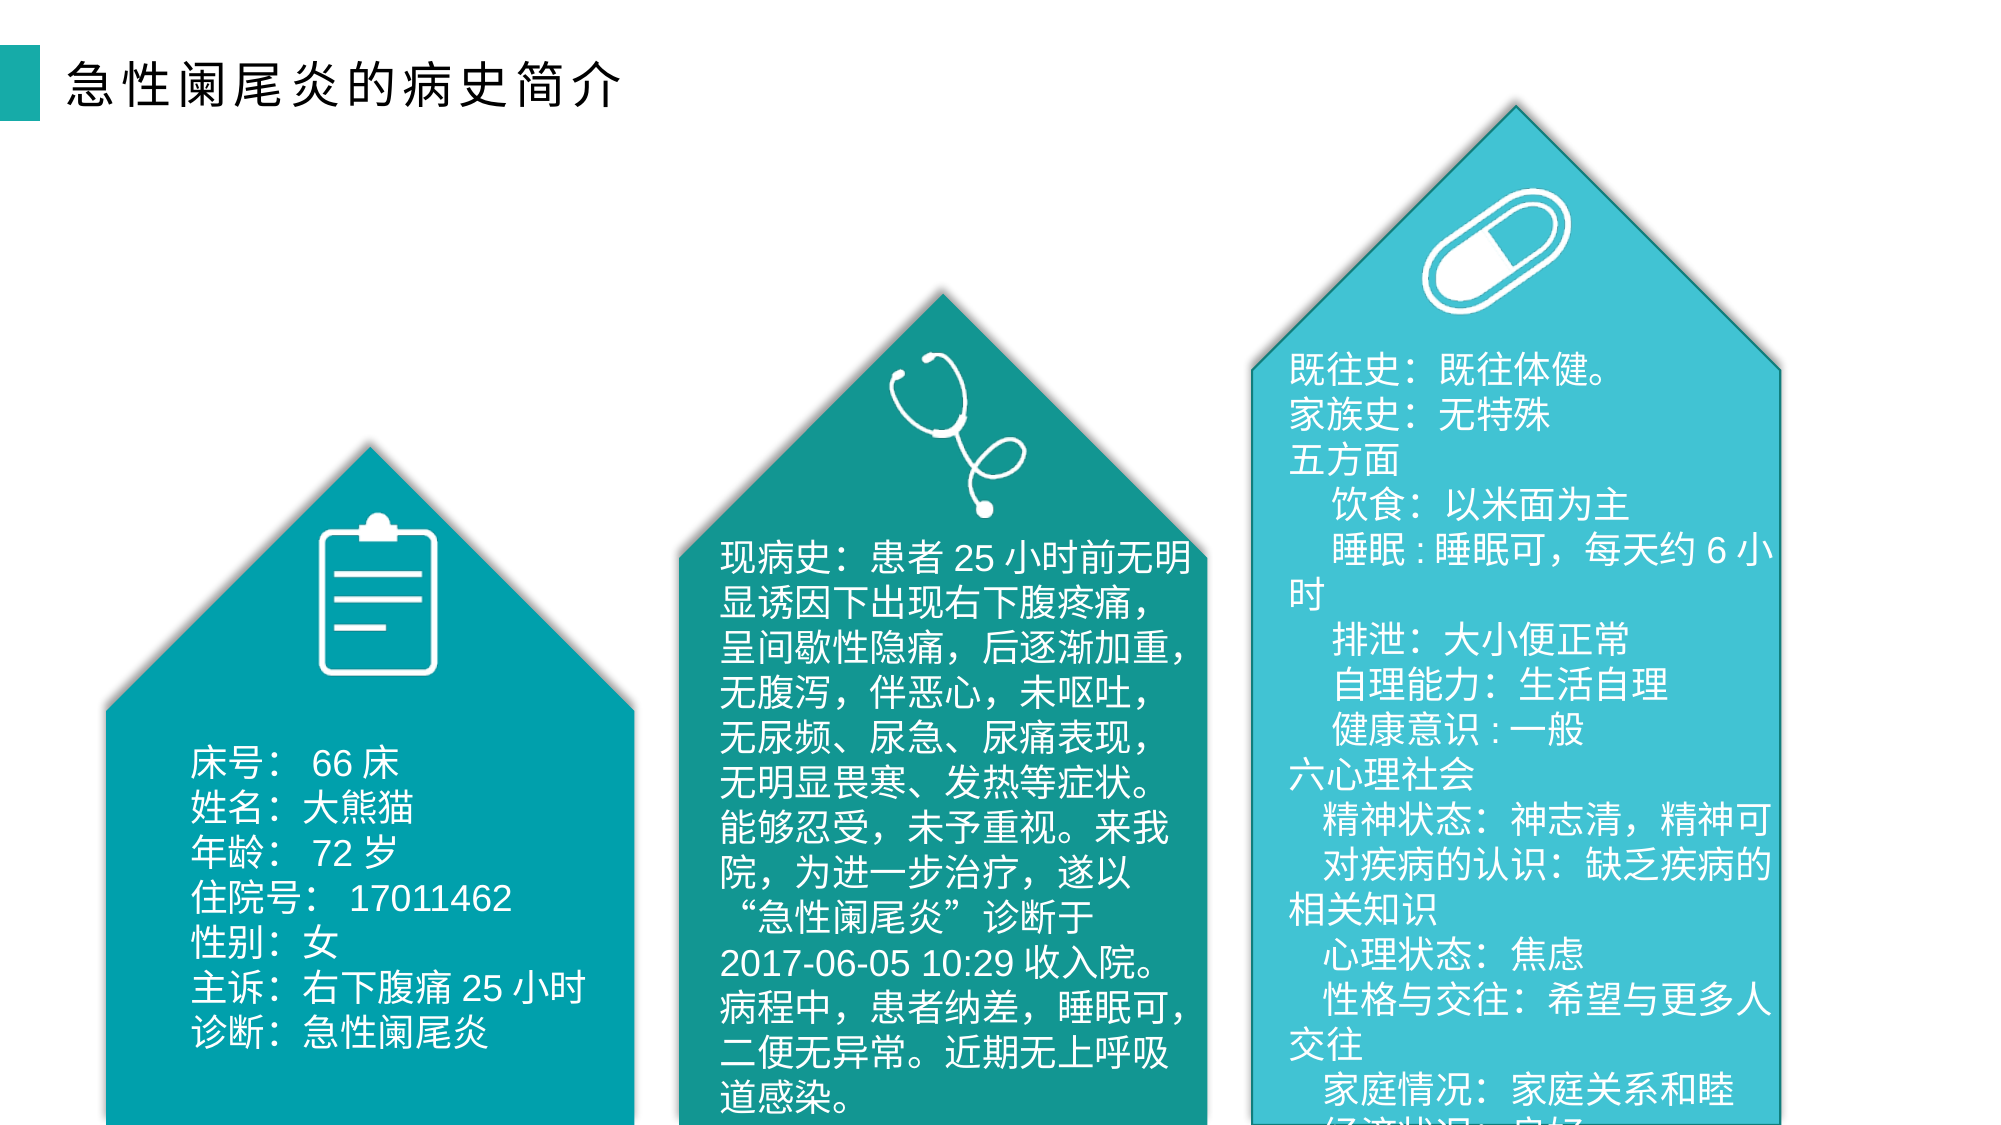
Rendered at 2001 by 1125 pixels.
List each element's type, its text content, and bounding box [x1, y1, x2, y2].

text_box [1252, 106, 1802, 1125]
text_box [0, 45, 40, 121]
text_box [106, 446, 635, 1125]
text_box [679, 293, 1208, 1125]
text_box 急性阑尾炎的病史简介 [50, 45, 774, 121]
